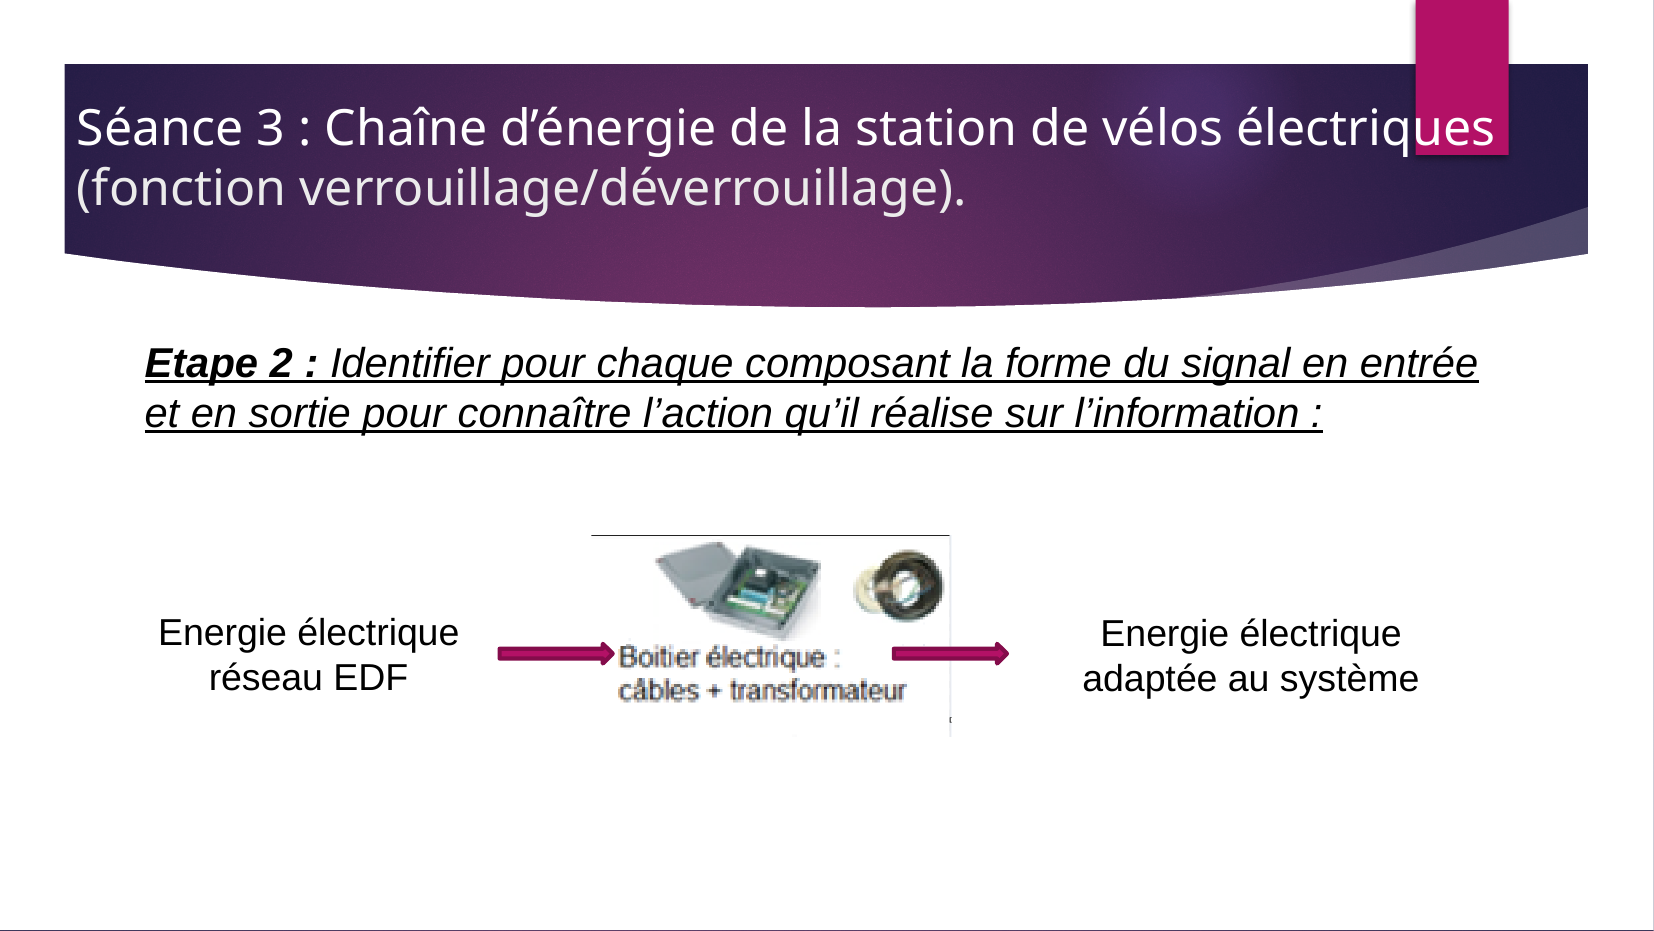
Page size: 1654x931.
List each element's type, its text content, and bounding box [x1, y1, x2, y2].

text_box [1259, 261, 1433, 292]
text_box [956, 641, 1010, 666]
picture [591, 535, 952, 738]
picture [65, 64, 1415, 88]
text_box Energie électrique adaptée au système [1025, 601, 1477, 706]
picture [65, 64, 1588, 307]
text_box Energie électrique réseau EDF [126, 600, 491, 706]
text_box Etape 2 : Identifier pour chaque composant la forme du signal en entrée et en sortie pour connaître l’action qu’il réalise sur l’information : [107, 328, 1506, 494]
text_box Séance 3 : Chaîne d’énergie de la station de vélos électriques (fonction verrouillage/déverrouillage). [62, 88, 1524, 223]
text_box [497, 646, 586, 661]
